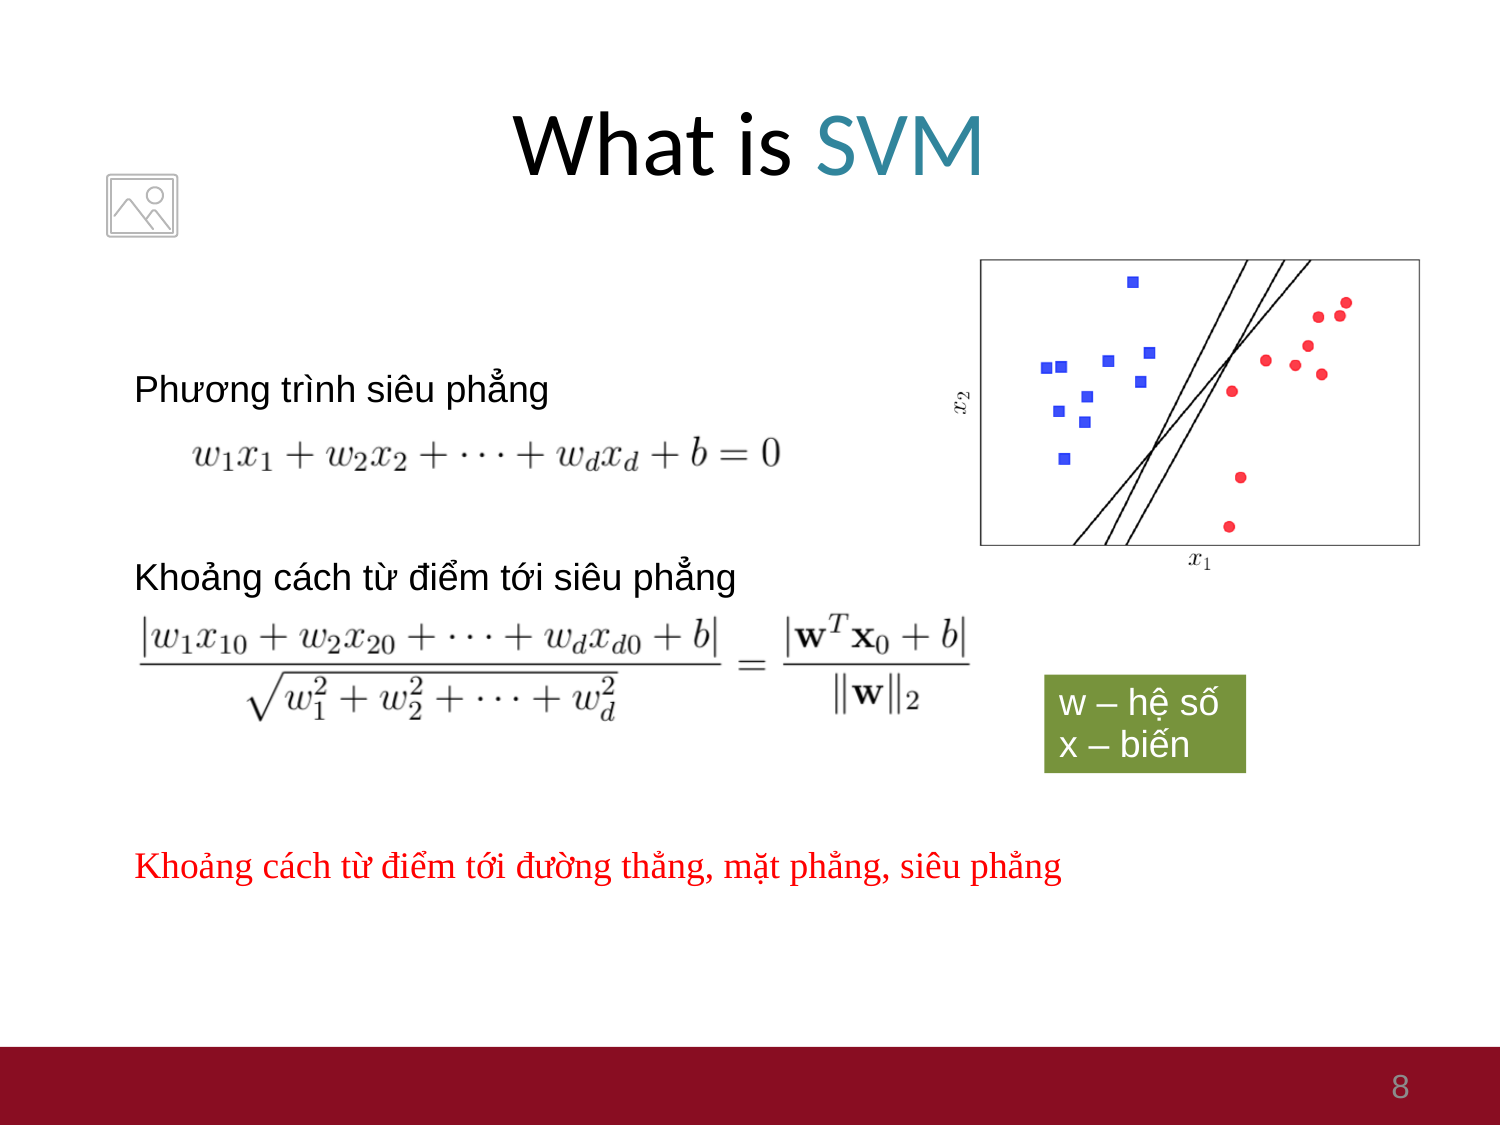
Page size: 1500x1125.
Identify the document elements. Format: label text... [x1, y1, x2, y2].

text_box Phương trình siêu phẳng [119, 362, 750, 419]
picture [119, 599, 1004, 744]
picture [181, 424, 791, 488]
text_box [106, 174, 178, 237]
text_box w – hệ số x – biến [1044, 674, 1247, 774]
text_box Khoảng cách từ điểm tới siêu phẳng [119, 549, 902, 599]
title What is SVM [75, 45, 1425, 233]
slide_number 8 [1074, 1057, 1425, 1118]
text_box Khoảng cách từ điểm tới đường thẳng, mặt phẳng, siêu phẳng [119, 837, 1140, 894]
picture [943, 243, 1429, 576]
